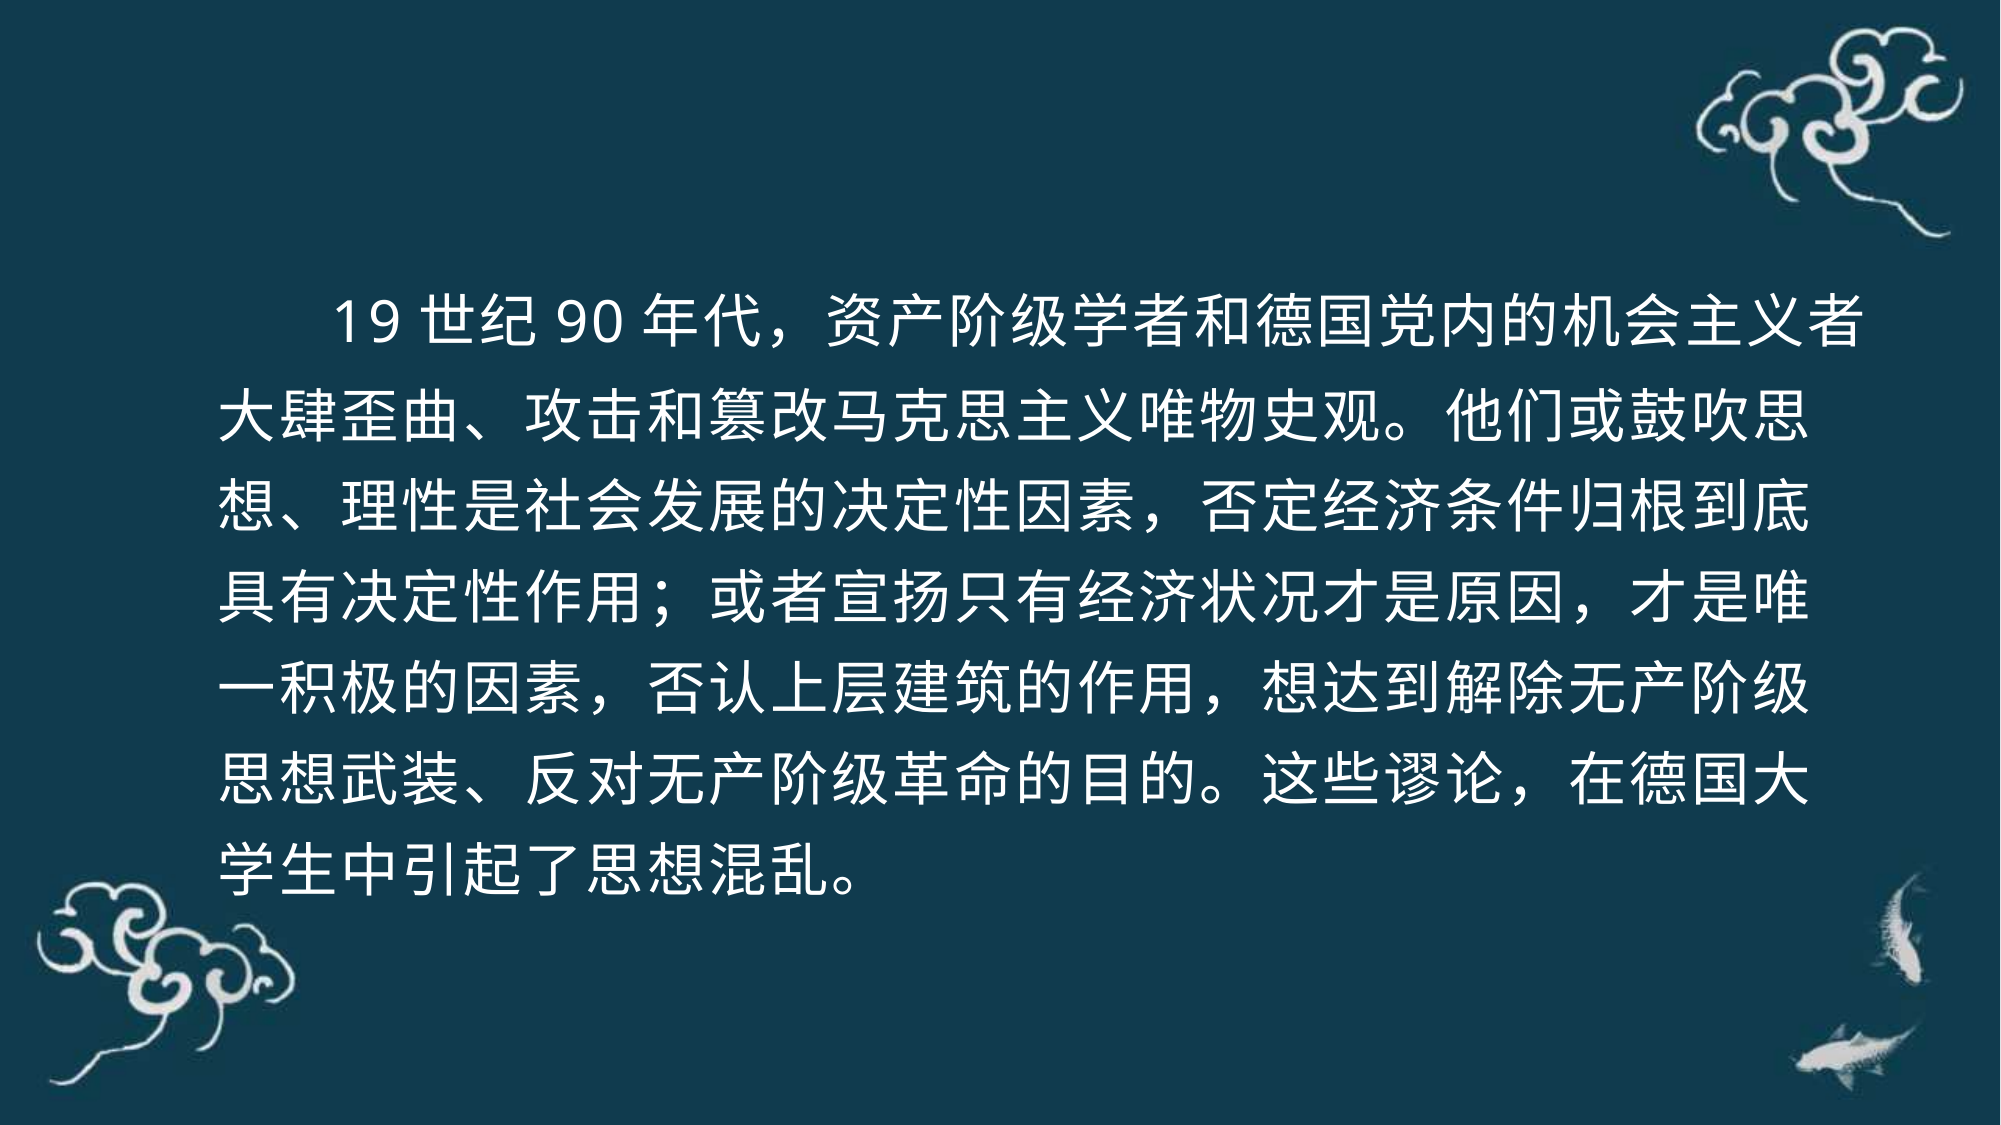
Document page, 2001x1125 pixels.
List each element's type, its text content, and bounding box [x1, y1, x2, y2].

picture [0, 0, 2001, 1125]
list 19世纪90年代，资产阶级学者和德国党内的机会主义者大肆歪曲、攻击和篡改马克思主义唯物史观。他们或鼓吹思想、理性是社会发展的决定性因素，否定经济条件归根到底具有决定性作用；或者宣扬只有经济状况才是原因，才是唯一积极的因素，否认上层建筑的作用，想达到解除无产阶级思想武装、反对无产阶级革命的目的。这些谬论，在德国大学生中引起了思想混乱。 [203, 233, 1885, 1097]
